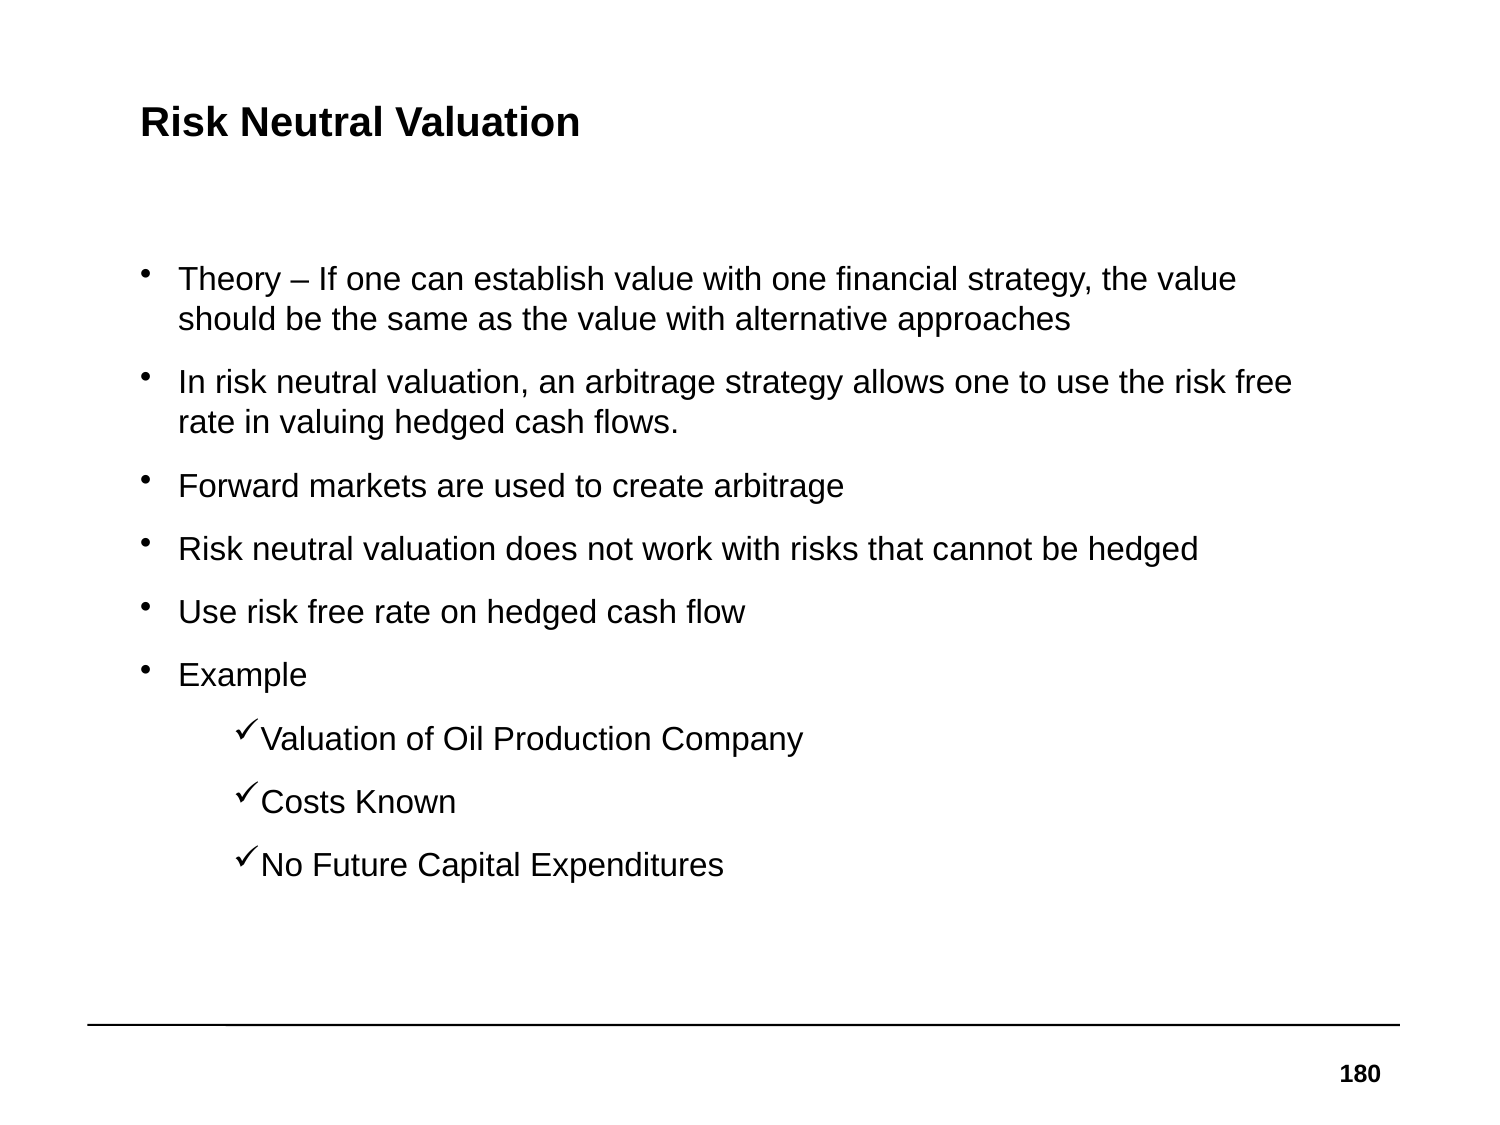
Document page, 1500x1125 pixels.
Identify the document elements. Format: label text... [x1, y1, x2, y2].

list Theory – If one can establish value with one financial strategy, the value should be the same as the value with alternative approaches In risk neutral valuation, an arbitrage strategy allows one to use the risk free rate in valuing hedged cash flows. Forward markets are used to create arbitrage Risk neutral valuation does not work with risks that cannot be hedged Use risk free rate on hedged cash flow Example Valuation of Oil Production Company Costs Known No Future Capital Expenditures [125, 249, 1338, 1000]
title Risk Neutral Valuation [125, 87, 1375, 225]
